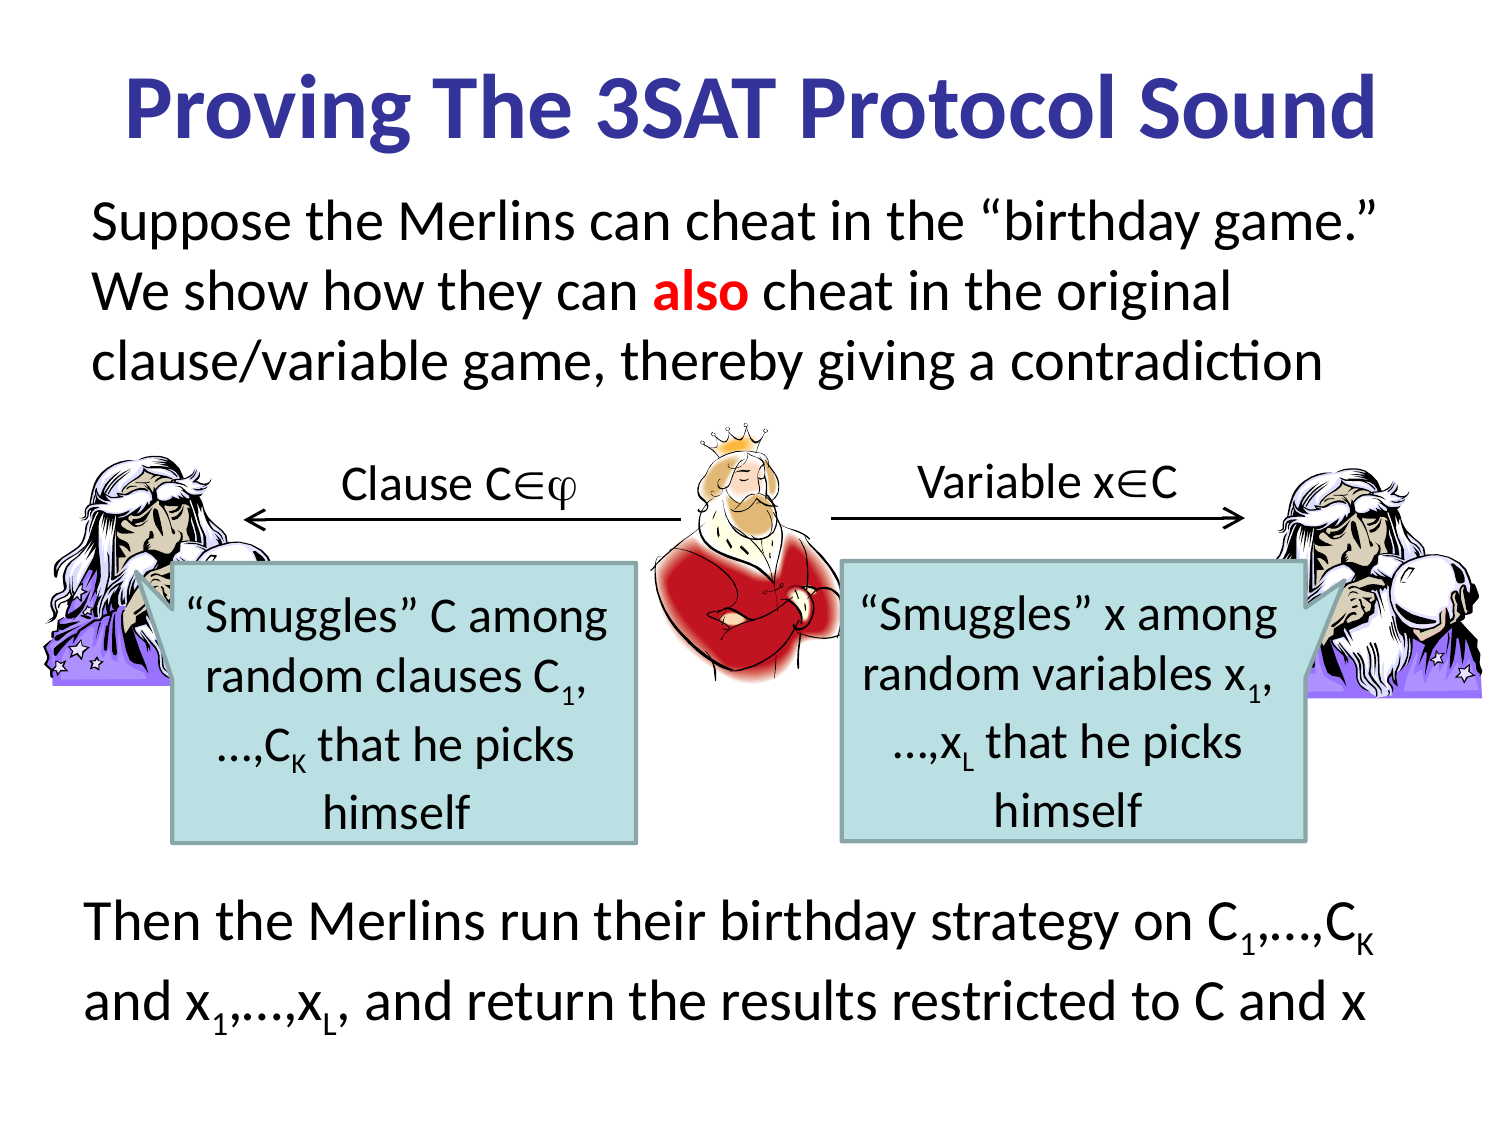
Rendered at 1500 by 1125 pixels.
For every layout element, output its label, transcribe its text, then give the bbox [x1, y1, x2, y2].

picture [649, 421, 845, 687]
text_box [42, 454, 287, 688]
text_box Suppose the Merlins can cheat in the “birthday game.” We show how they can also cheat in the original clause/variable game, thereby giving a contradiction [76, 174, 1440, 400]
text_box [1240, 466, 1485, 701]
text_box Variable xC [849, 440, 1294, 516]
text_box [841, 560, 1306, 842]
text_box Then the Merlins run their birthday strategy on C1,…,CK and x1,…,xL, and return the results restricted to C and x [68, 874, 1432, 1049]
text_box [167, 562, 637, 844]
text_box Clause C [238, 442, 644, 518]
title Proving The 3Sat Protocol Sound [76, 24, 1427, 174]
